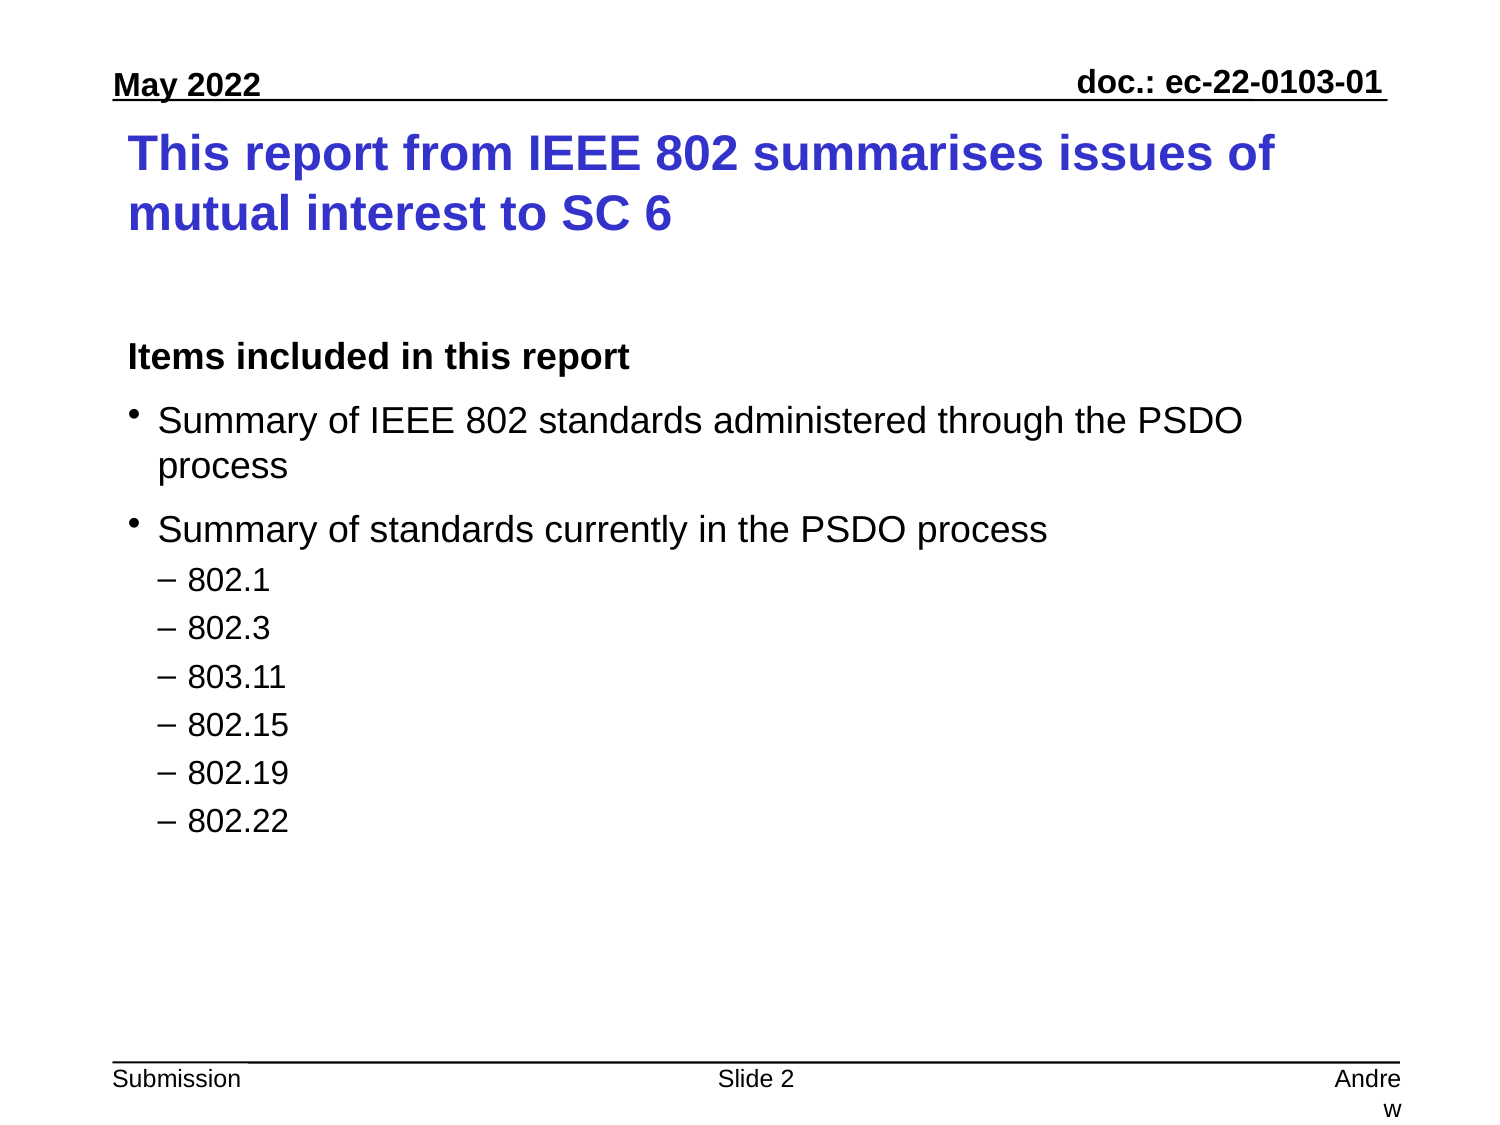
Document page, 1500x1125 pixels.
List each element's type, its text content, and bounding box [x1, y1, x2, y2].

slide_number Slide 2 [709, 1061, 803, 1093]
title This report from IEEE 802 summarises issues of mutual interest to SC 6 [112, 112, 1388, 288]
list Items included in this report Summary of IEEE 802 standards administered through the PSDO process Summary of standards currently in the PSDO process 802.1 802.3 803.11 802.15 802.19 802.22 [112, 324, 1388, 1000]
footer Andrew Myles, Cisco [1320, 1061, 1402, 1093]
